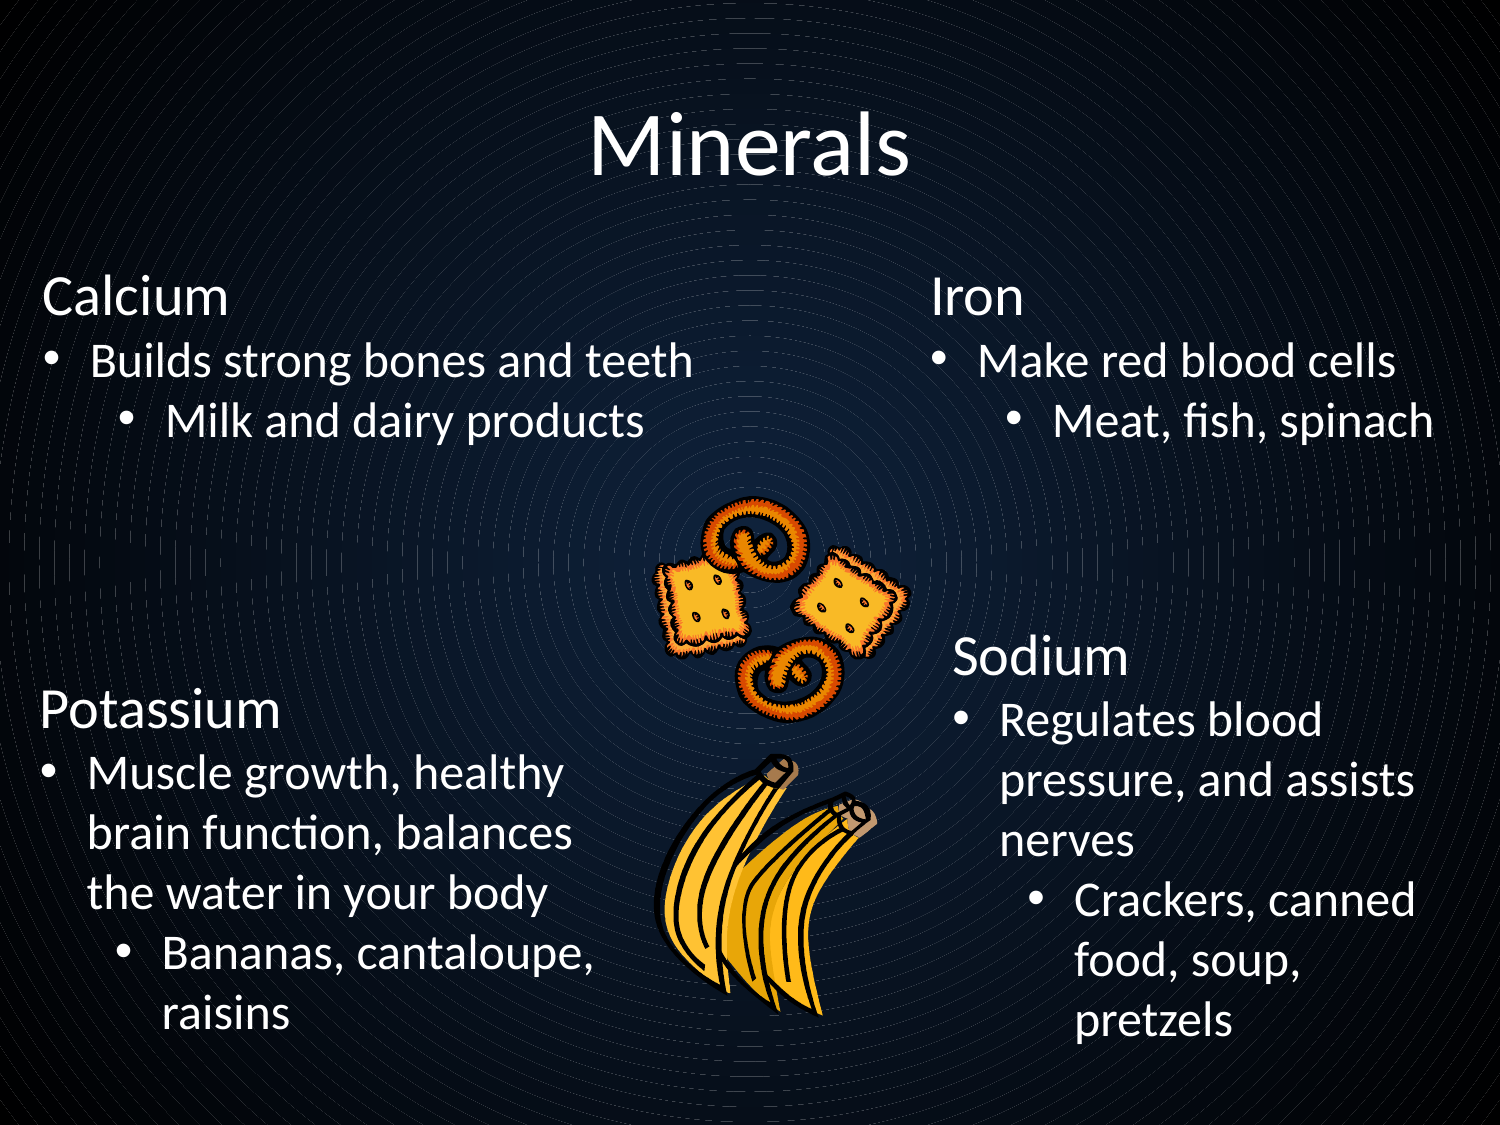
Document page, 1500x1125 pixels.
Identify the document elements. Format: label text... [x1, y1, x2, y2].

text_box Iron Make red blood cells Meat, fish, spinach [915, 249, 1450, 455]
text_box Potassium Muscle growth, healthy brain function, balances the water in your body Bananas, cantaloupe, raisins [24, 662, 614, 1048]
title Minerals [75, 45, 1425, 233]
text_box Calcium Builds strong bones and teeth Milk and dairy products [28, 249, 710, 500]
text_box Sodium Regulates blood pressure, and assists nerves Crackers, canned food, soup, pretzels [937, 609, 1453, 1100]
picture [649, 749, 882, 1022]
picture [649, 495, 913, 724]
